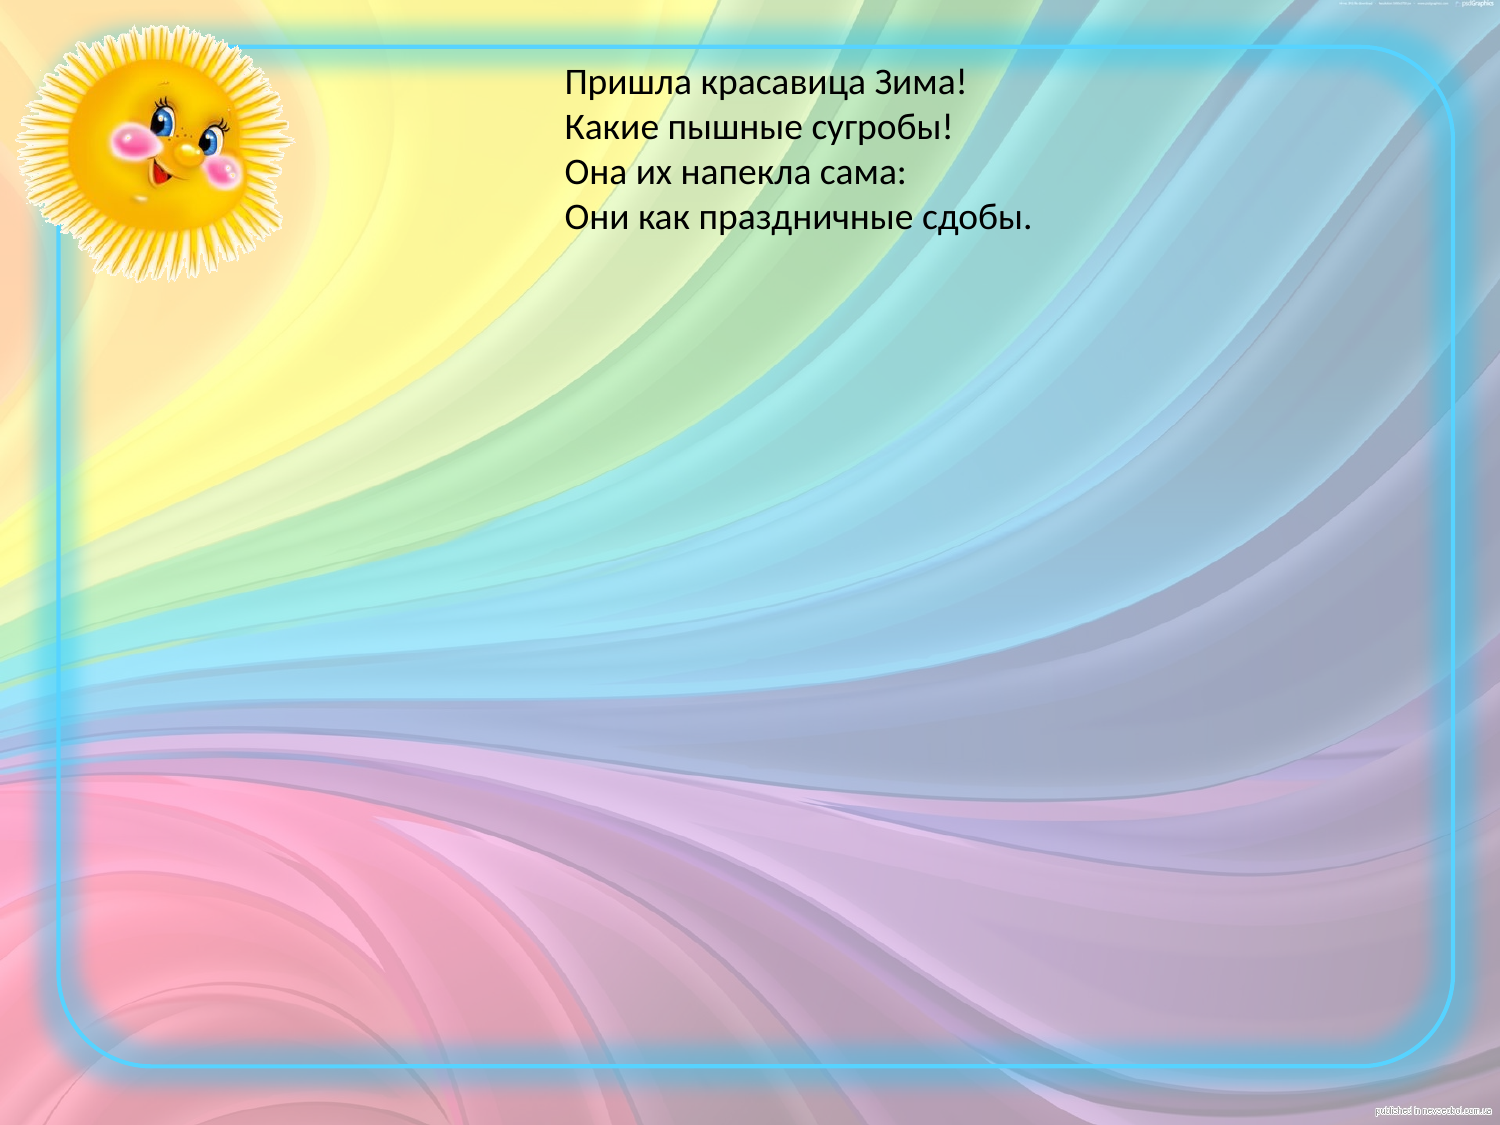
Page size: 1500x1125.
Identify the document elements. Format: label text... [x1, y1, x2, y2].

picture [11, 11, 340, 340]
text_box Пришла красавица Зима! Какие пышные сугробы! Она их напекла сама: Они как праздничные сдобы. [549, 49, 1238, 245]
